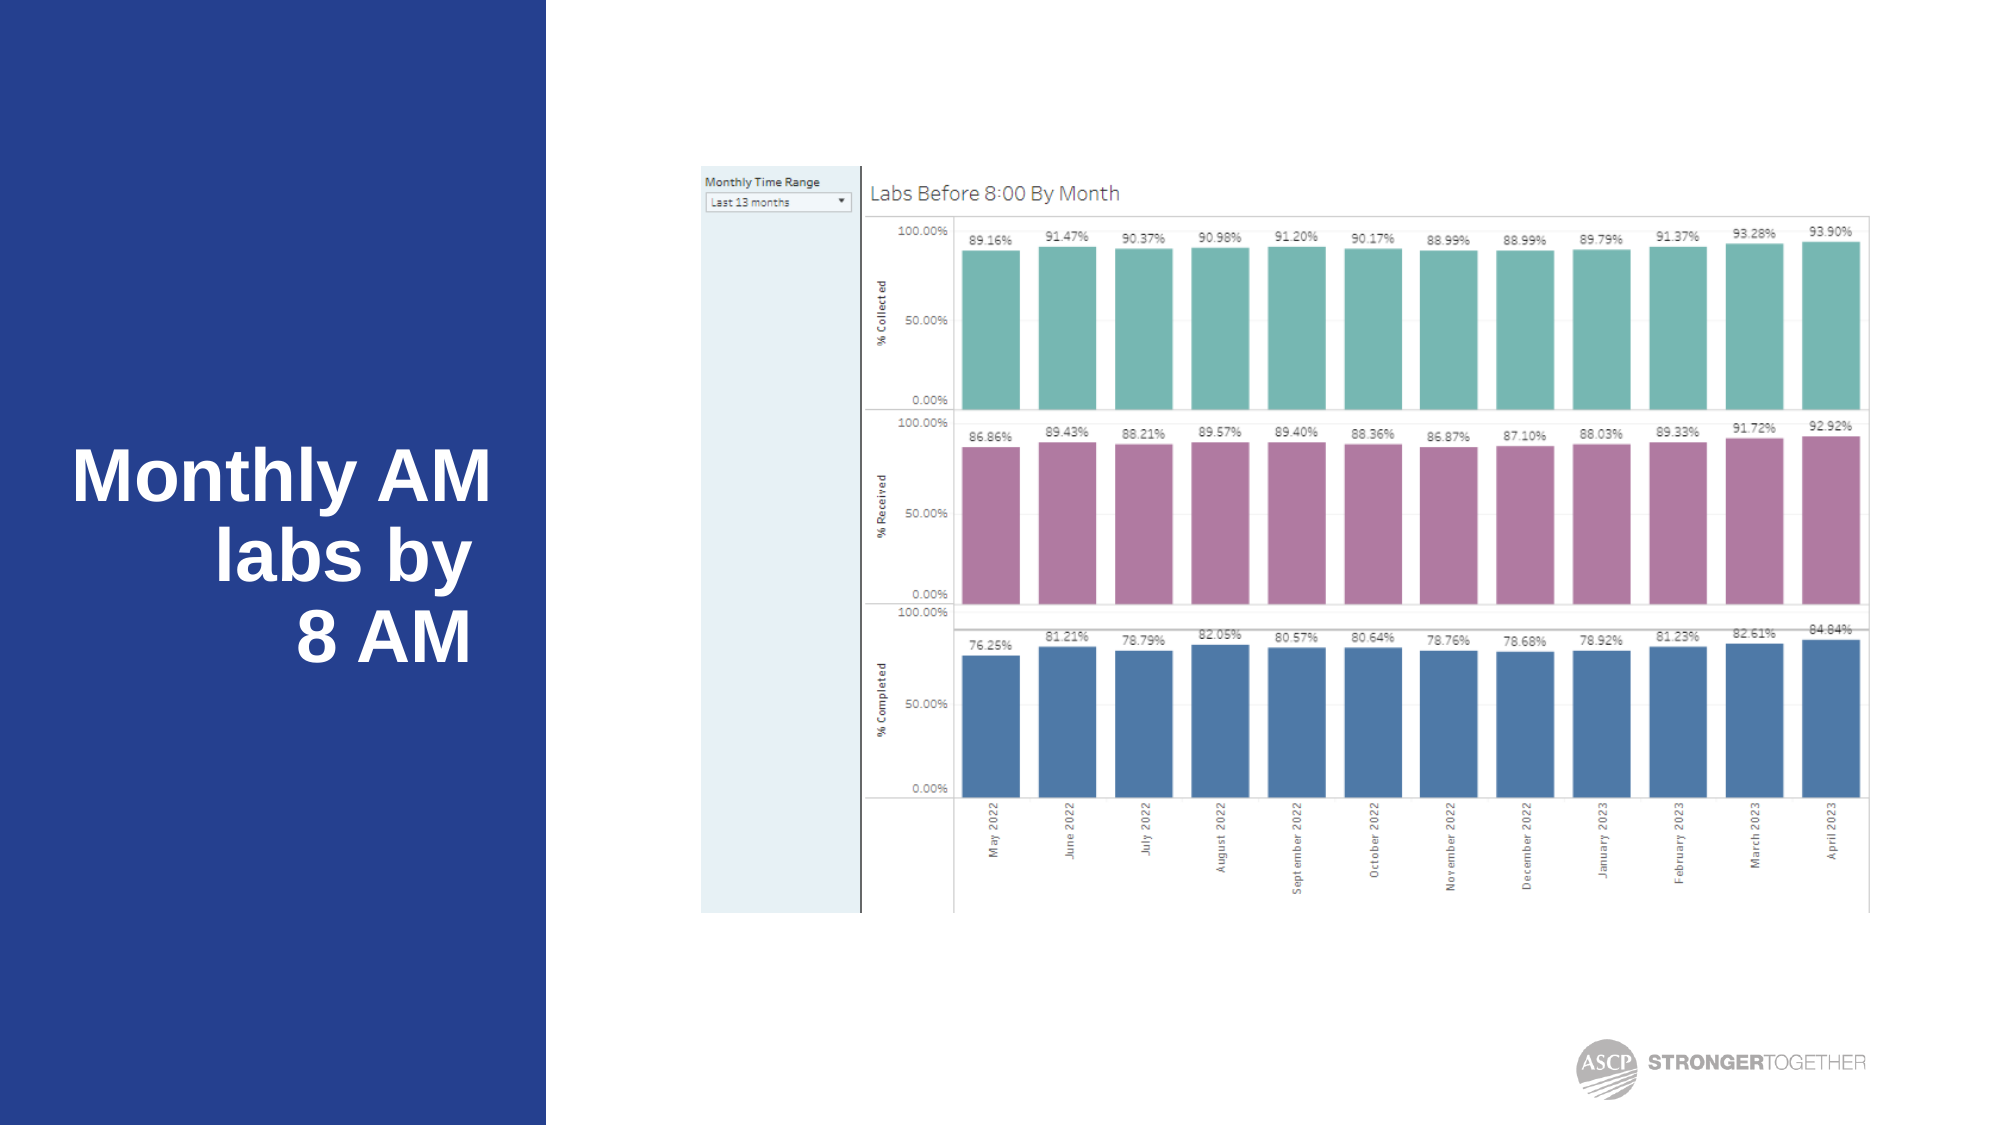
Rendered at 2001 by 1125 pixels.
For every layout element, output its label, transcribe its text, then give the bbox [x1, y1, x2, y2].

picture [700, 165, 1889, 913]
title Monthly AM labs by 8 AM [37, 448, 509, 667]
picture [1576, 1039, 1866, 1100]
